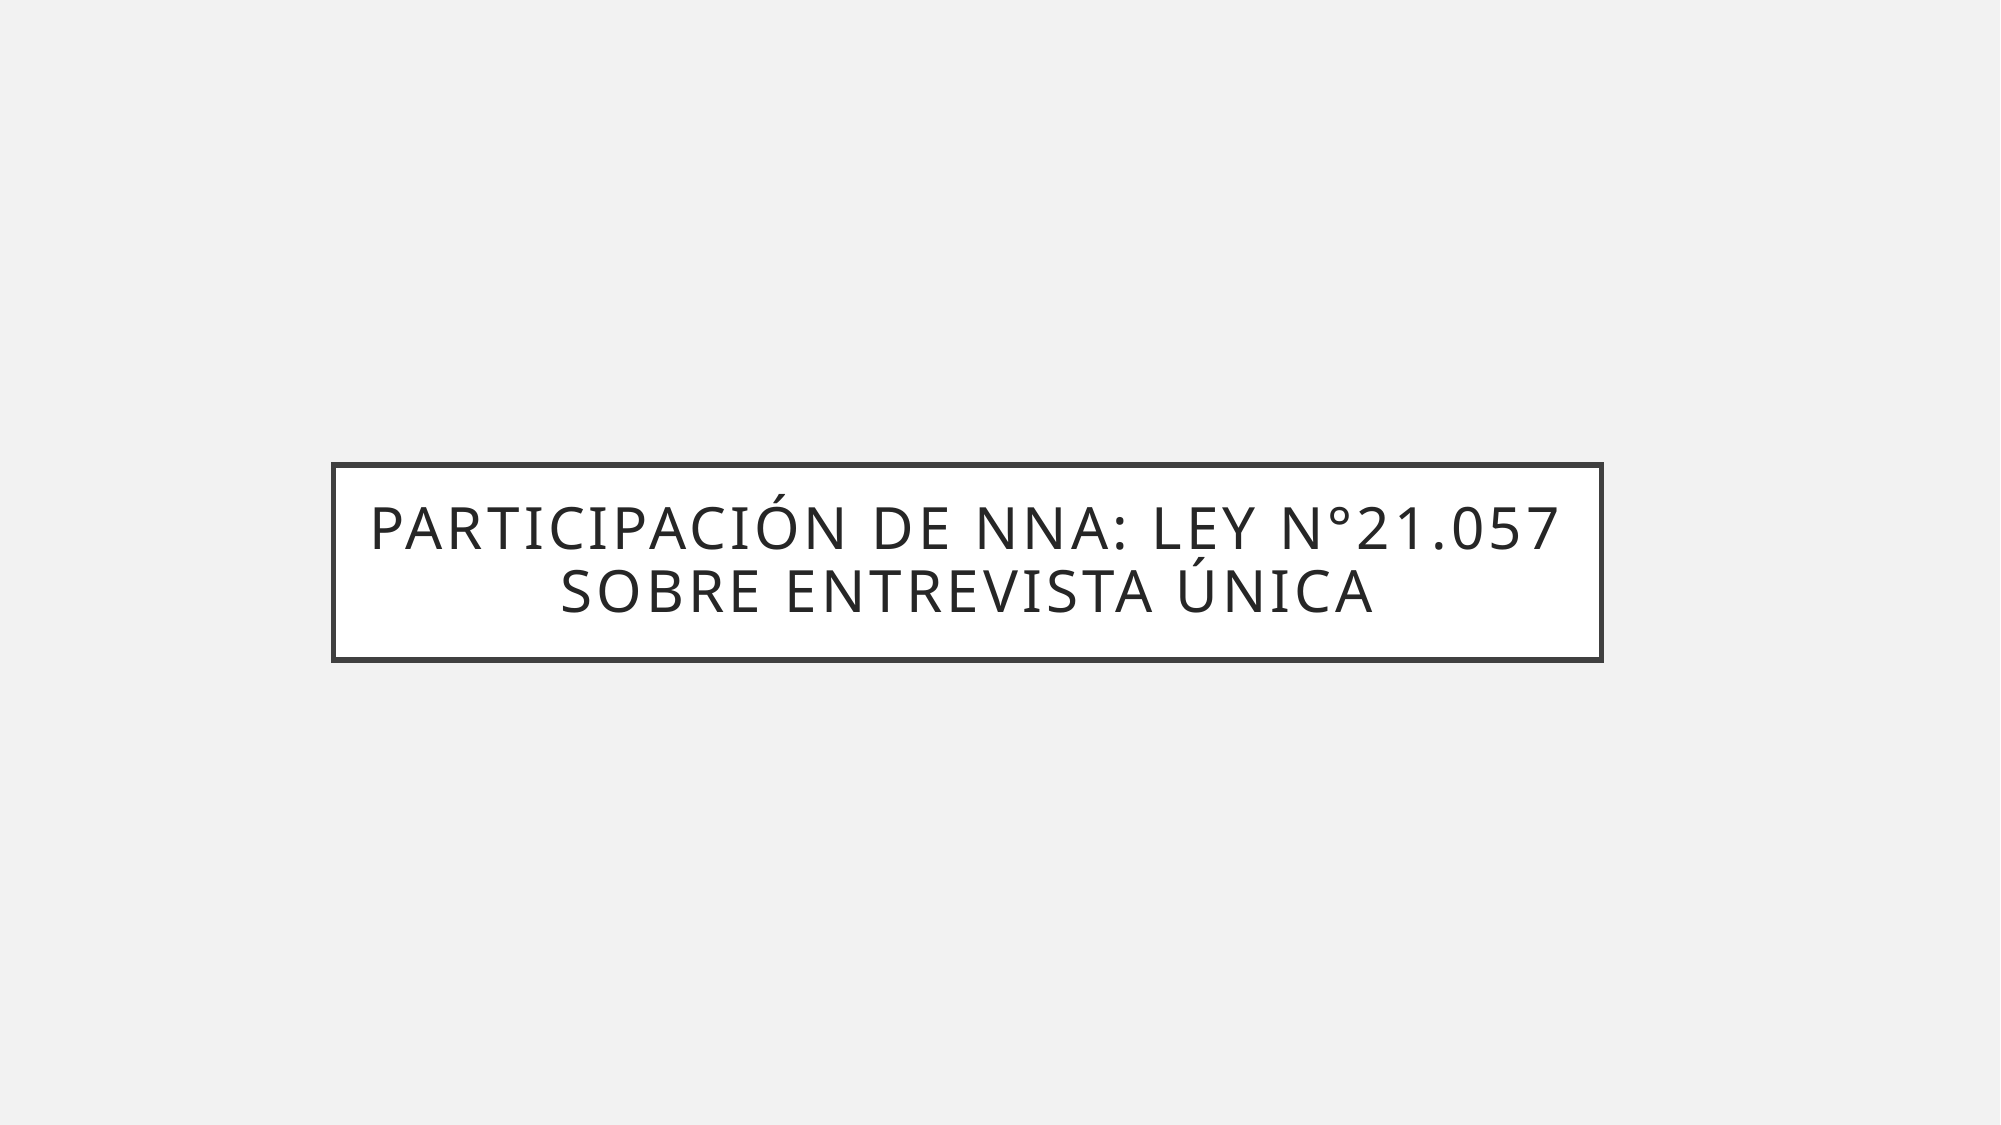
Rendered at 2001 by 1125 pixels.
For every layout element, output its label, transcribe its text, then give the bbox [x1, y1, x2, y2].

title Participación de nna: Ley n°21.057 sobre entrevista única [331, 462, 1604, 663]
